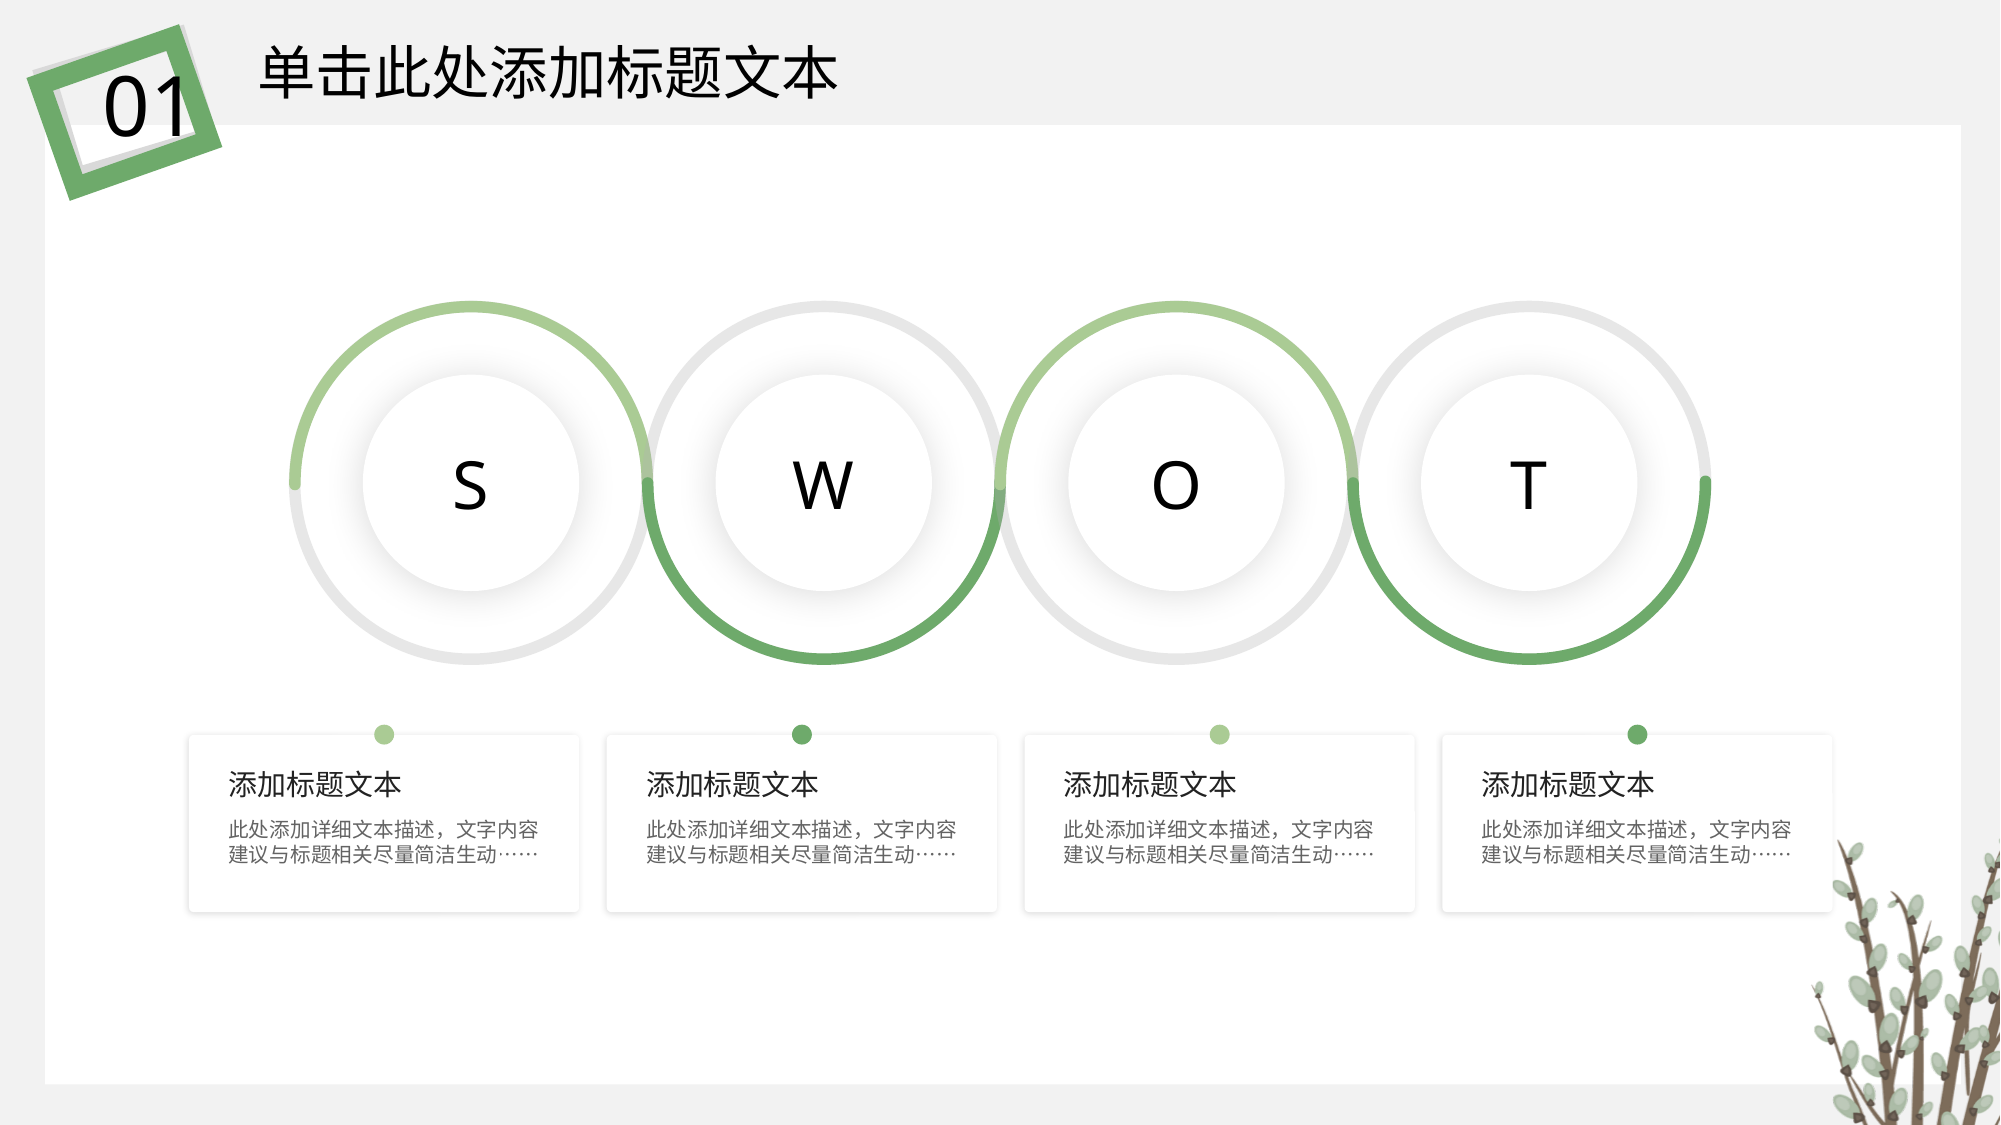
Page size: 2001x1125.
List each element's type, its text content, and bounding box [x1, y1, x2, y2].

text_box 01 [87, 45, 213, 160]
text_box [1352, 305, 1707, 490]
picture [1771, 782, 2000, 1125]
text_box [647, 481, 1000, 660]
text_box S [362, 374, 580, 592]
text_box T [1421, 374, 1638, 592]
text_box [1352, 480, 1706, 660]
text_box [999, 483, 1353, 660]
text_box [999, 306, 1353, 486]
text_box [1442, 724, 1833, 913]
text_box W [715, 374, 932, 592]
text_box [294, 306, 647, 486]
text_box [294, 483, 647, 660]
text_box 单击此处添加标题文本 [242, 29, 855, 114]
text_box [188, 724, 580, 913]
text_box O [1068, 374, 1285, 592]
text_box [646, 305, 1000, 489]
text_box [606, 724, 997, 913]
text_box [1024, 724, 1415, 913]
